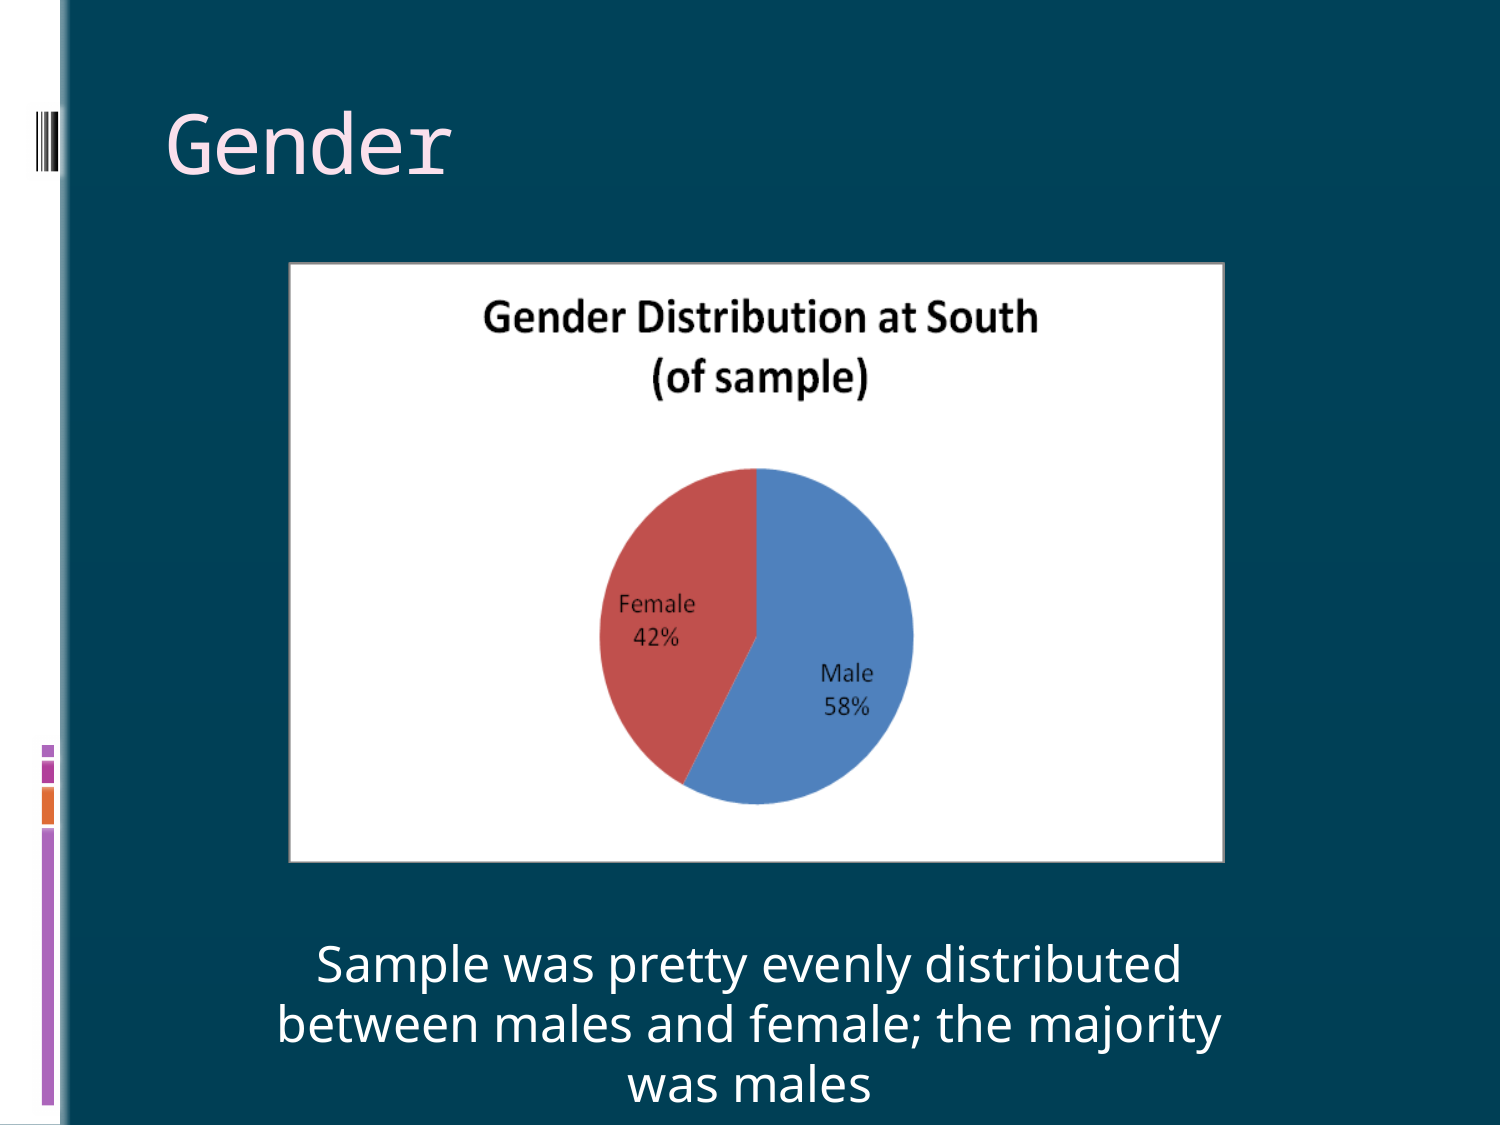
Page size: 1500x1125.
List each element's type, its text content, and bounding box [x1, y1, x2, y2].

text_box Sample was pretty evenly distributed between males and female; the majority was males [212, 924, 1288, 1120]
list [287, 261, 1226, 863]
title Gender [150, 83, 1425, 234]
